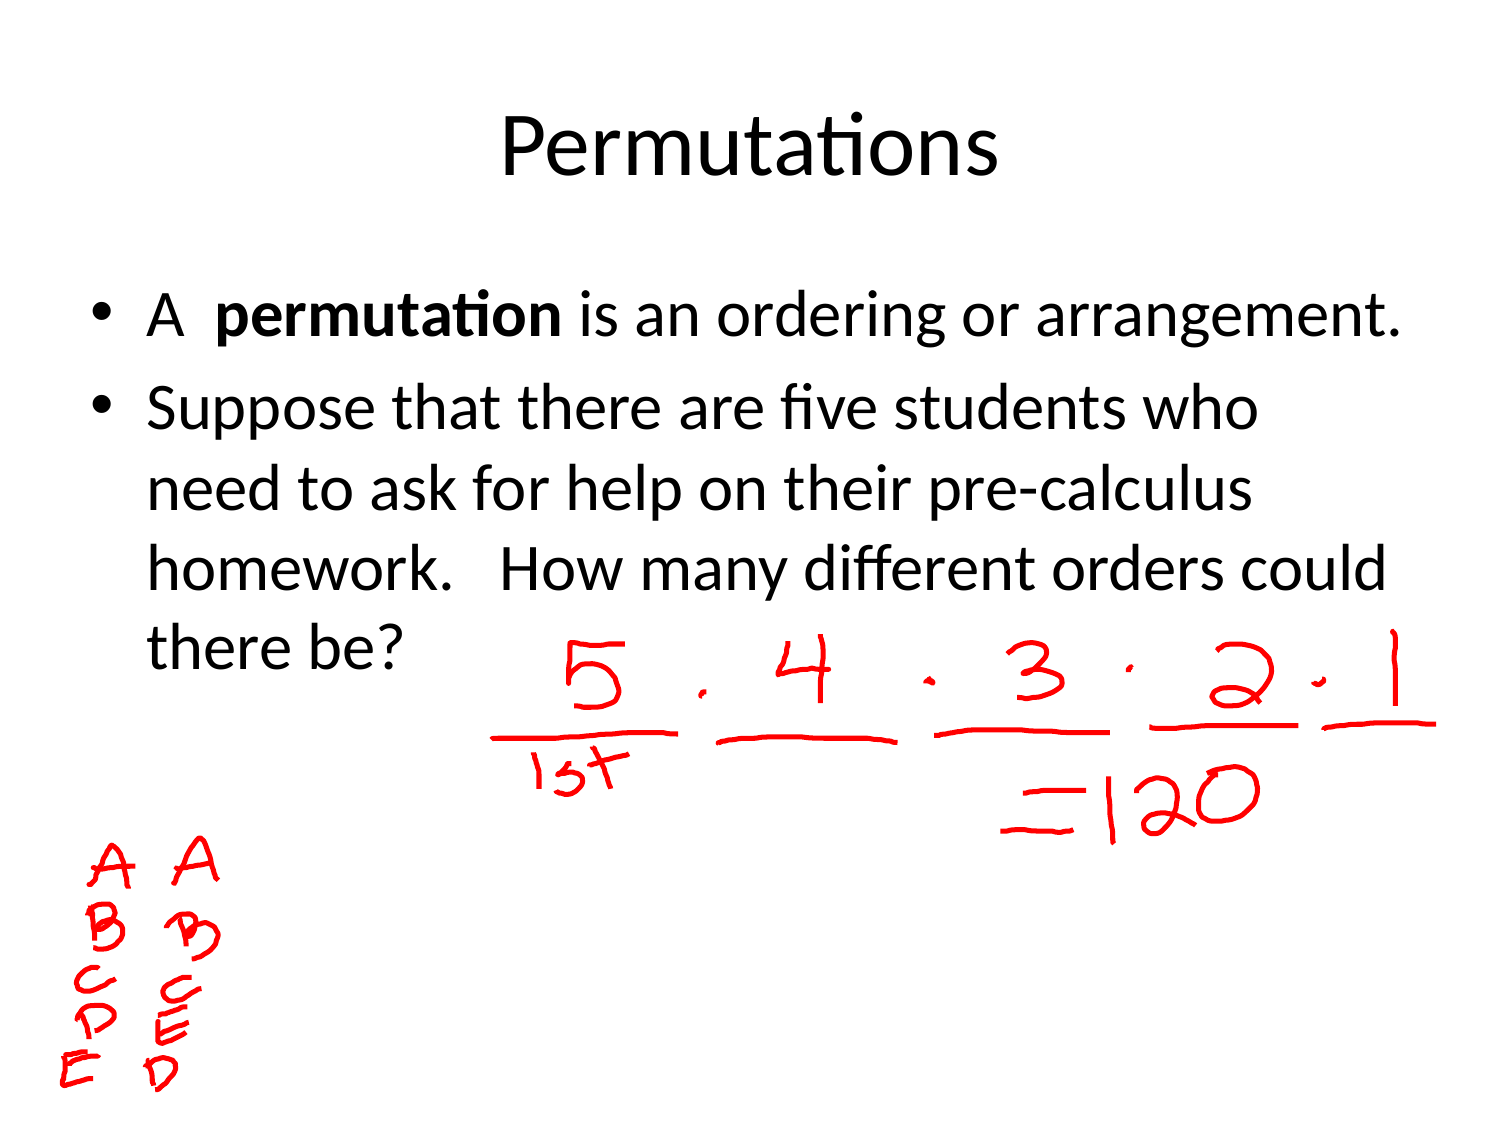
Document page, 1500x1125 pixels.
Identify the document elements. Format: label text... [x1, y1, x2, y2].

text_box [599, 763, 612, 789]
text_box [717, 736, 898, 745]
text_box [567, 641, 625, 709]
text_box [1006, 641, 1063, 700]
text_box [1391, 630, 1397, 706]
list A permutation is an ordering or arrangement. Suppose that there are five students who need to ask for help on their pre-calculus homework. How many different orders could there be? [75, 262, 1425, 1005]
text_box [1323, 722, 1437, 730]
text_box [62, 837, 219, 1091]
text_box [591, 746, 601, 761]
text_box [532, 752, 540, 789]
text_box [1313, 678, 1325, 686]
text_box [1127, 665, 1133, 673]
text_box [1211, 643, 1273, 707]
text_box [1107, 776, 1115, 845]
text_box [700, 691, 707, 697]
text_box [1022, 789, 1087, 794]
text_box [819, 634, 824, 704]
text_box [588, 753, 630, 767]
title Permutations [75, 45, 1425, 233]
text_box [1149, 724, 1299, 730]
text_box [925, 677, 934, 684]
text_box [490, 731, 679, 741]
text_box [777, 641, 820, 676]
text_box [1197, 765, 1259, 822]
text_box [1000, 828, 1074, 834]
text_box [555, 762, 584, 796]
text_box [934, 729, 1110, 737]
text_box [1135, 777, 1197, 835]
